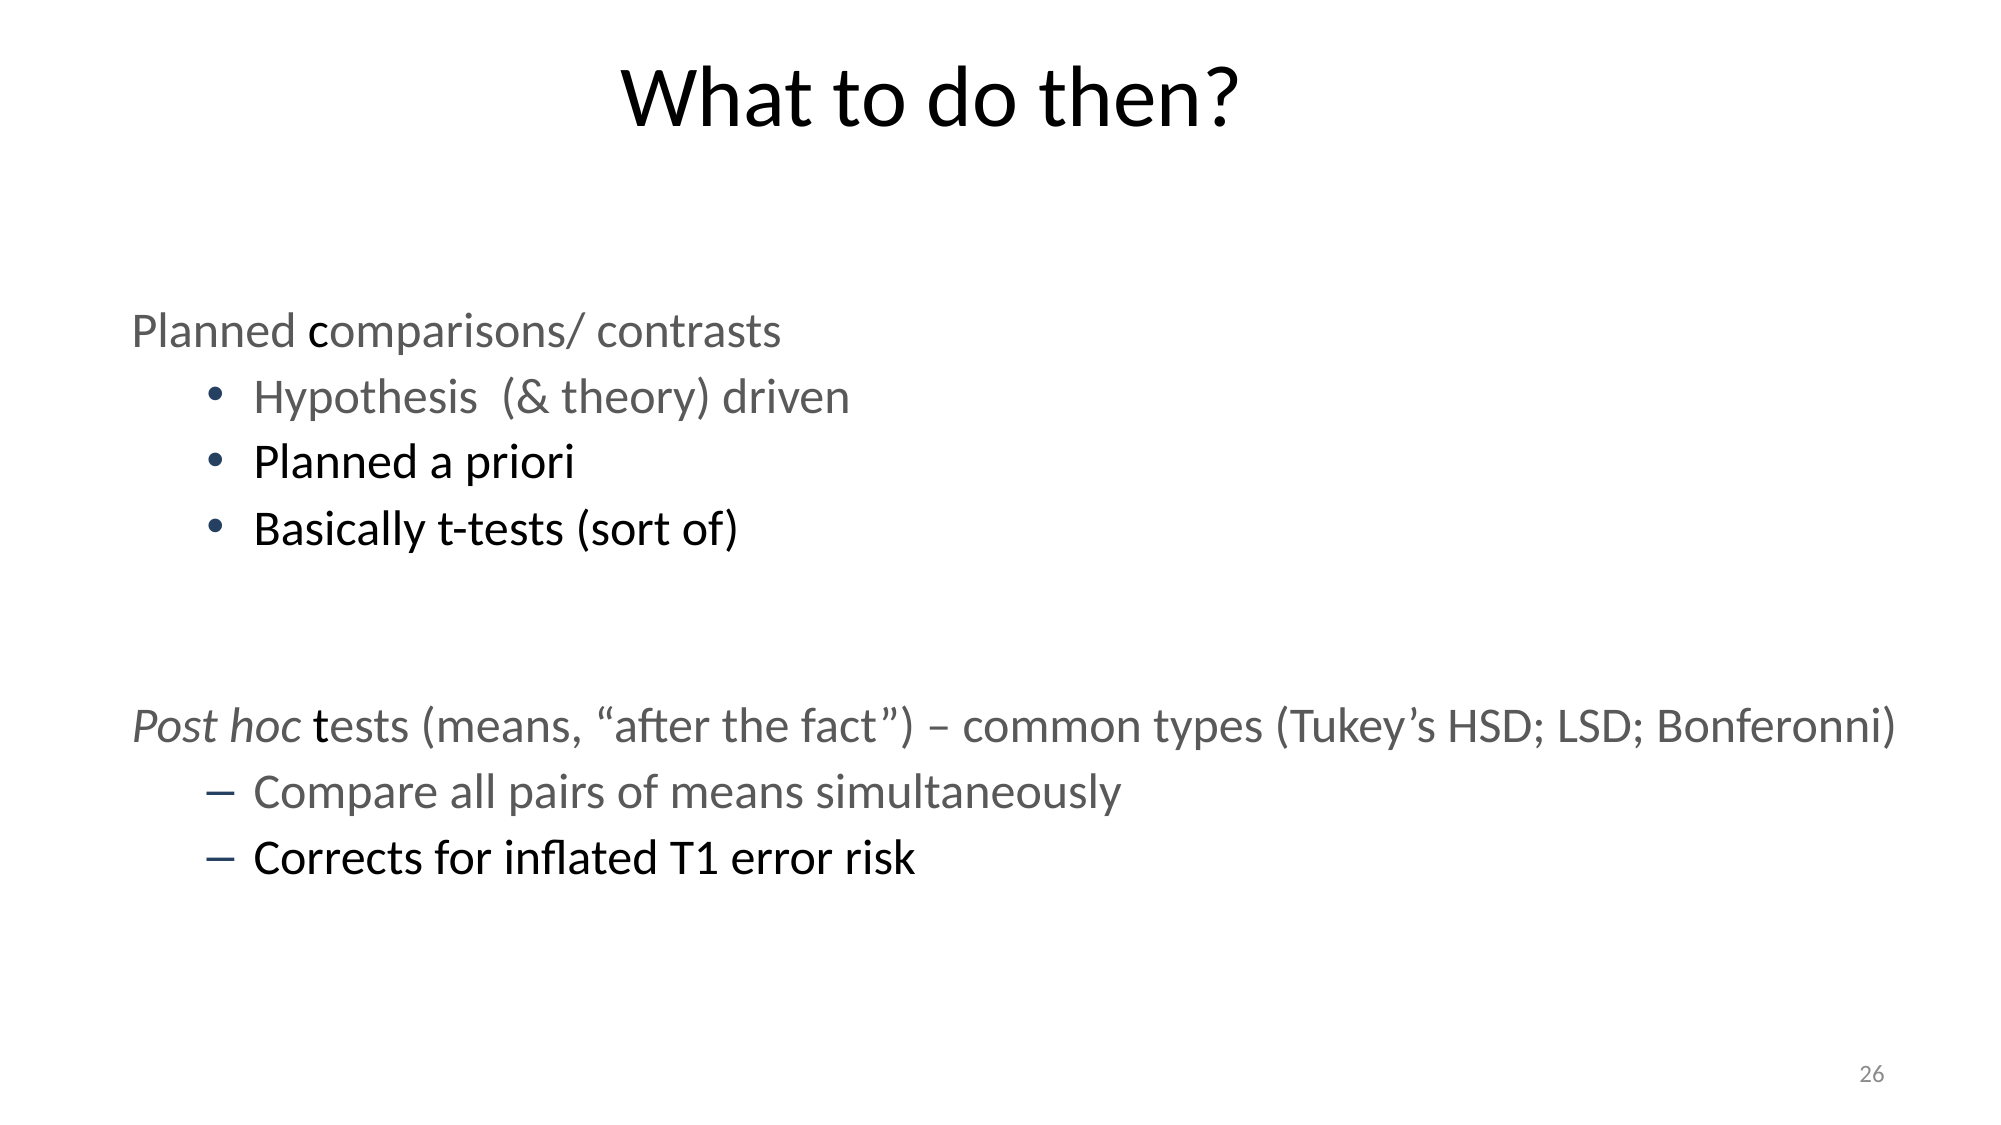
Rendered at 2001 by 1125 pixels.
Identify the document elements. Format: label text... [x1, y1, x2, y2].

list Planned comparisons/ contrasts Hypothesis (& theory) driven Planned a priori Basically t-tests (sort of) Post hoc tests (means, “after the fact”) – common types (Tukey’s HSD; LSD; Bonferonni) Compare all pairs of means simultaneously Corrects for inflated T1 error risk [116, 203, 1956, 1071]
title What to do then? [150, 32, 1734, 153]
slide_number 26 [1433, 1042, 1900, 1103]
